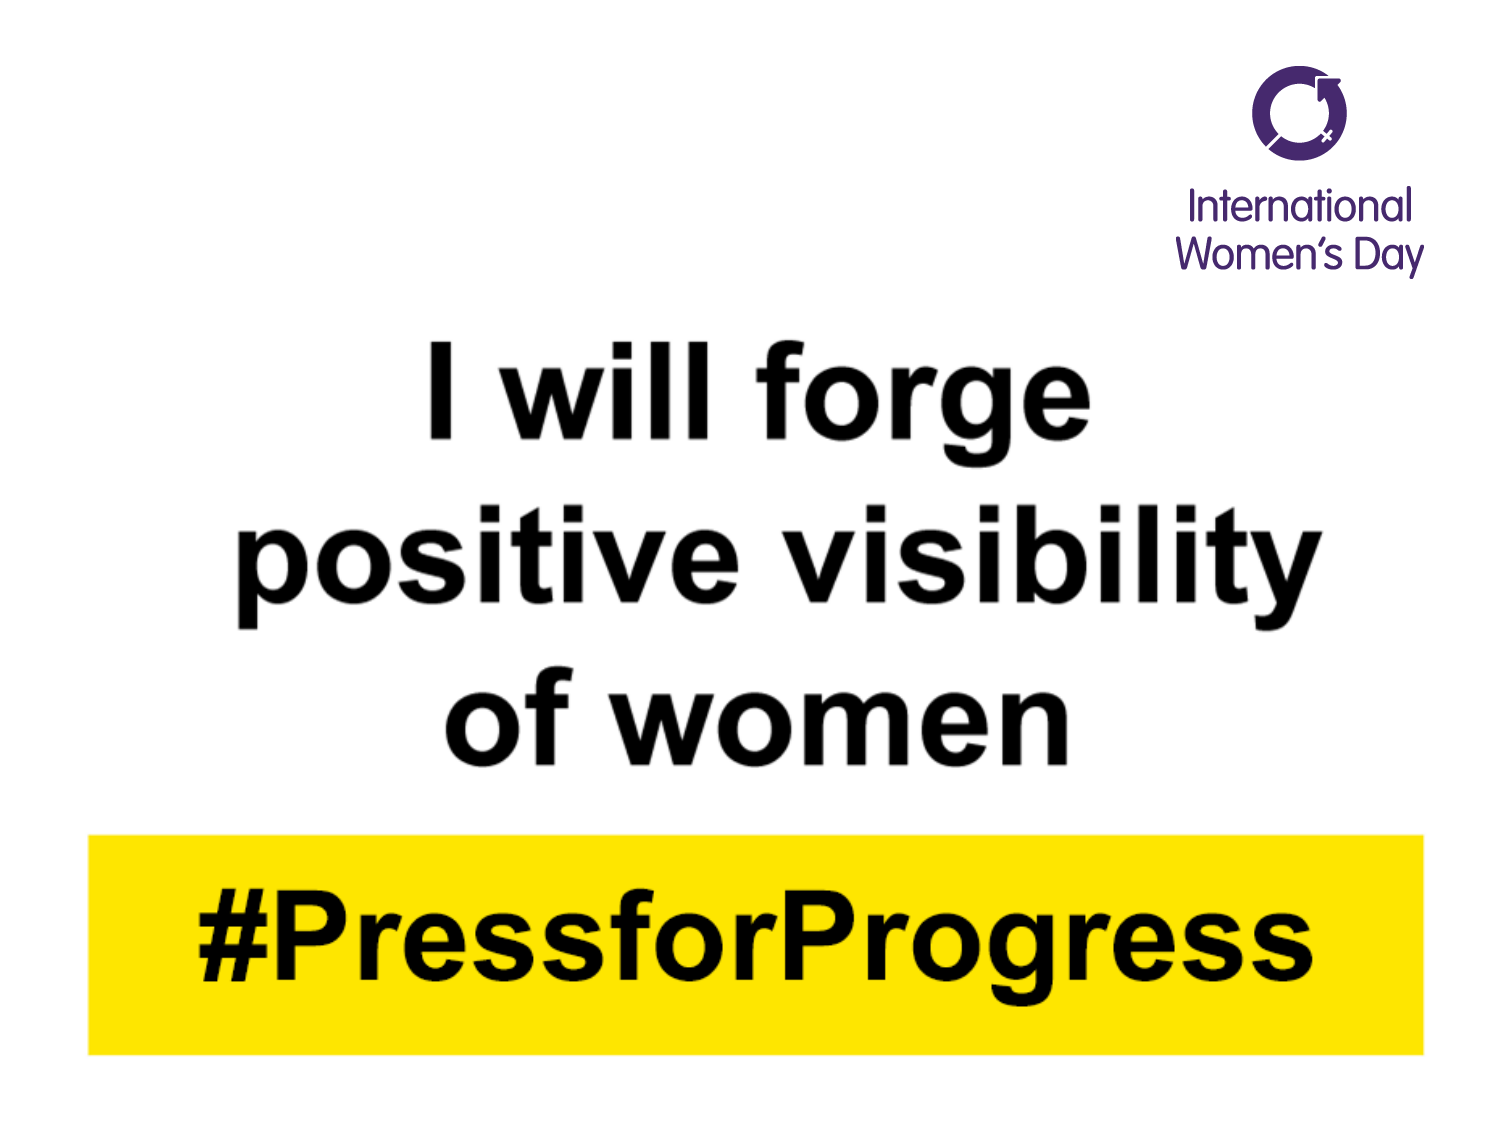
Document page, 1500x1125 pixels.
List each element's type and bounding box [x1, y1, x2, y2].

picture [80, 825, 1436, 1071]
picture [1176, 66, 1424, 279]
text_box [206, 325, 1335, 810]
